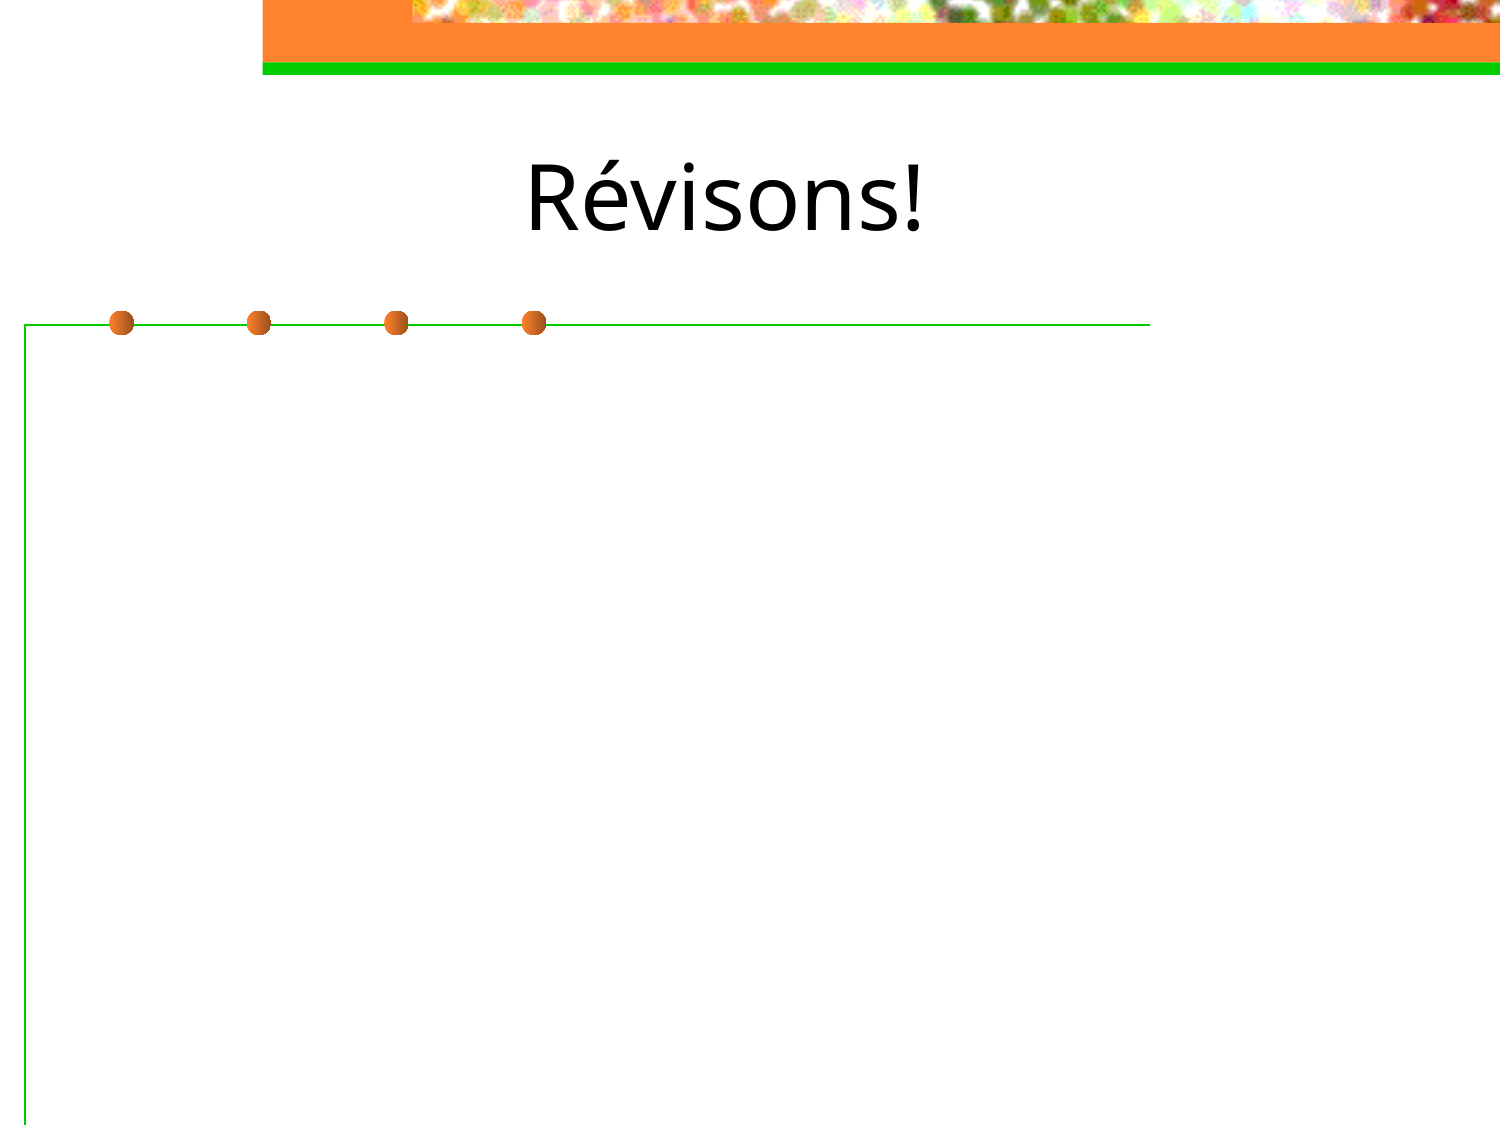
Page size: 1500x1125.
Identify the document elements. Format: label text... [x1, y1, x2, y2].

picture [412, 0, 1500, 23]
title Révisons! [87, 99, 1363, 288]
